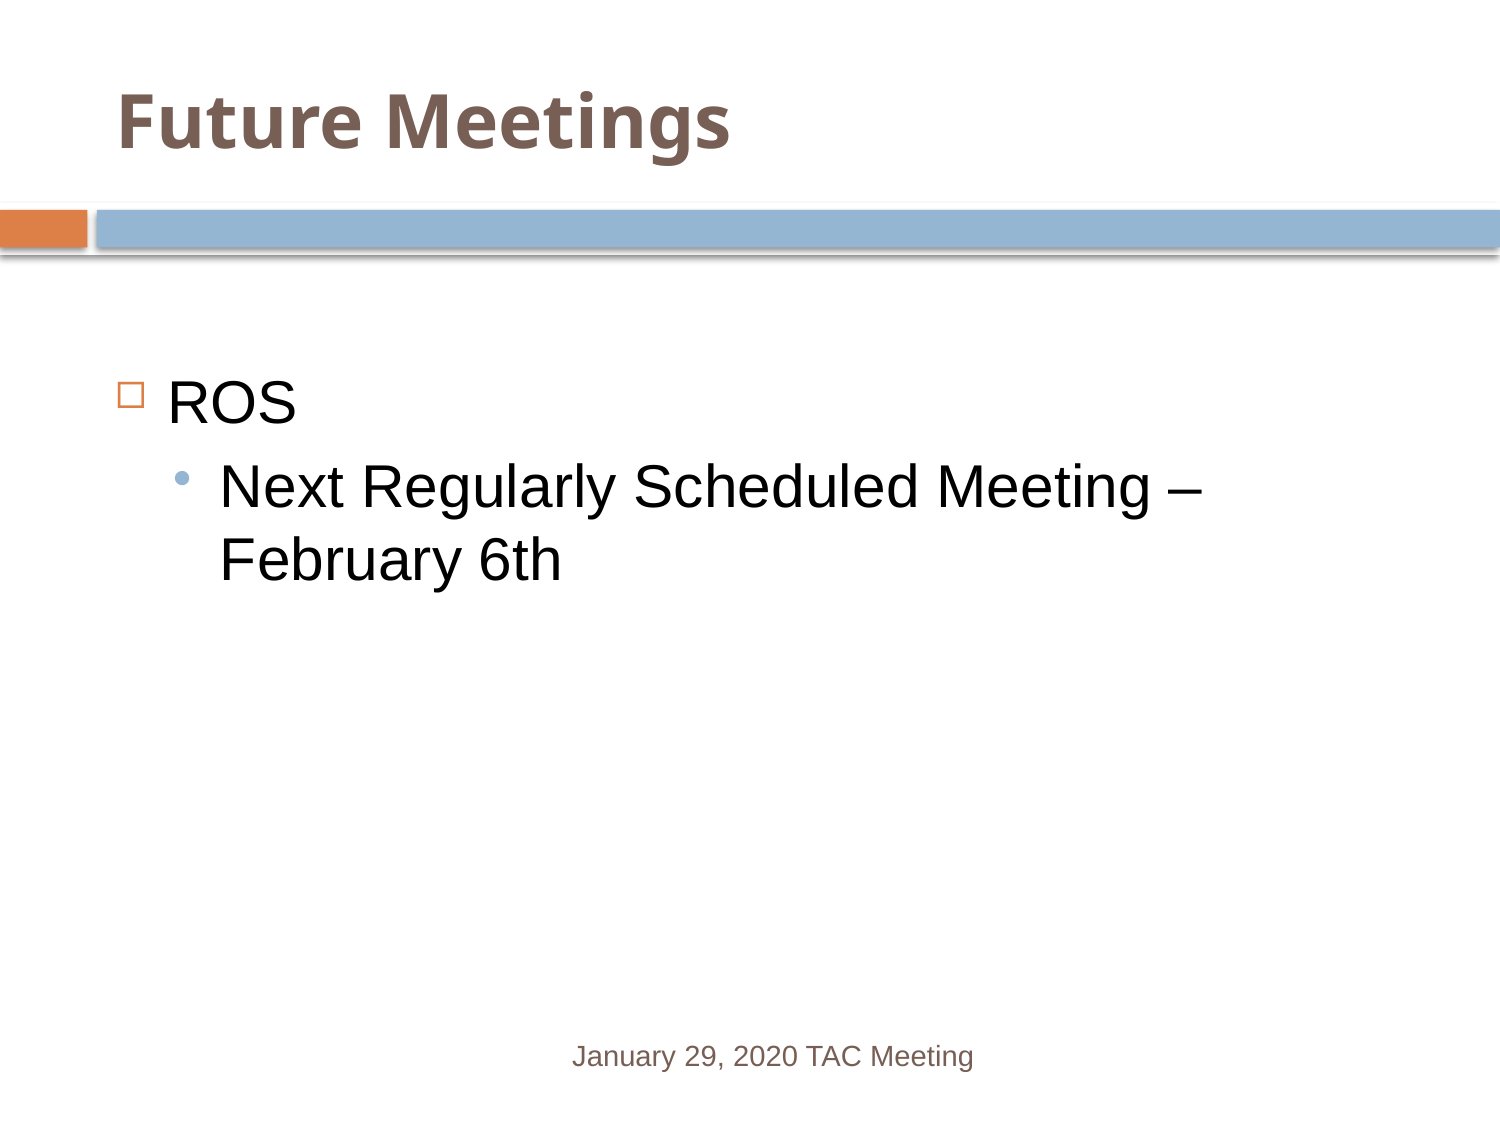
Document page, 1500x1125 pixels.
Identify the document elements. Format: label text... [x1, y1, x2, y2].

list ROS Next Regularly Scheduled Meeting – February 6th [99, 355, 1438, 1001]
footer January 29, 2020 TAC Meeting [99, 1025, 990, 1085]
title Future Meetings [100, 37, 1439, 201]
